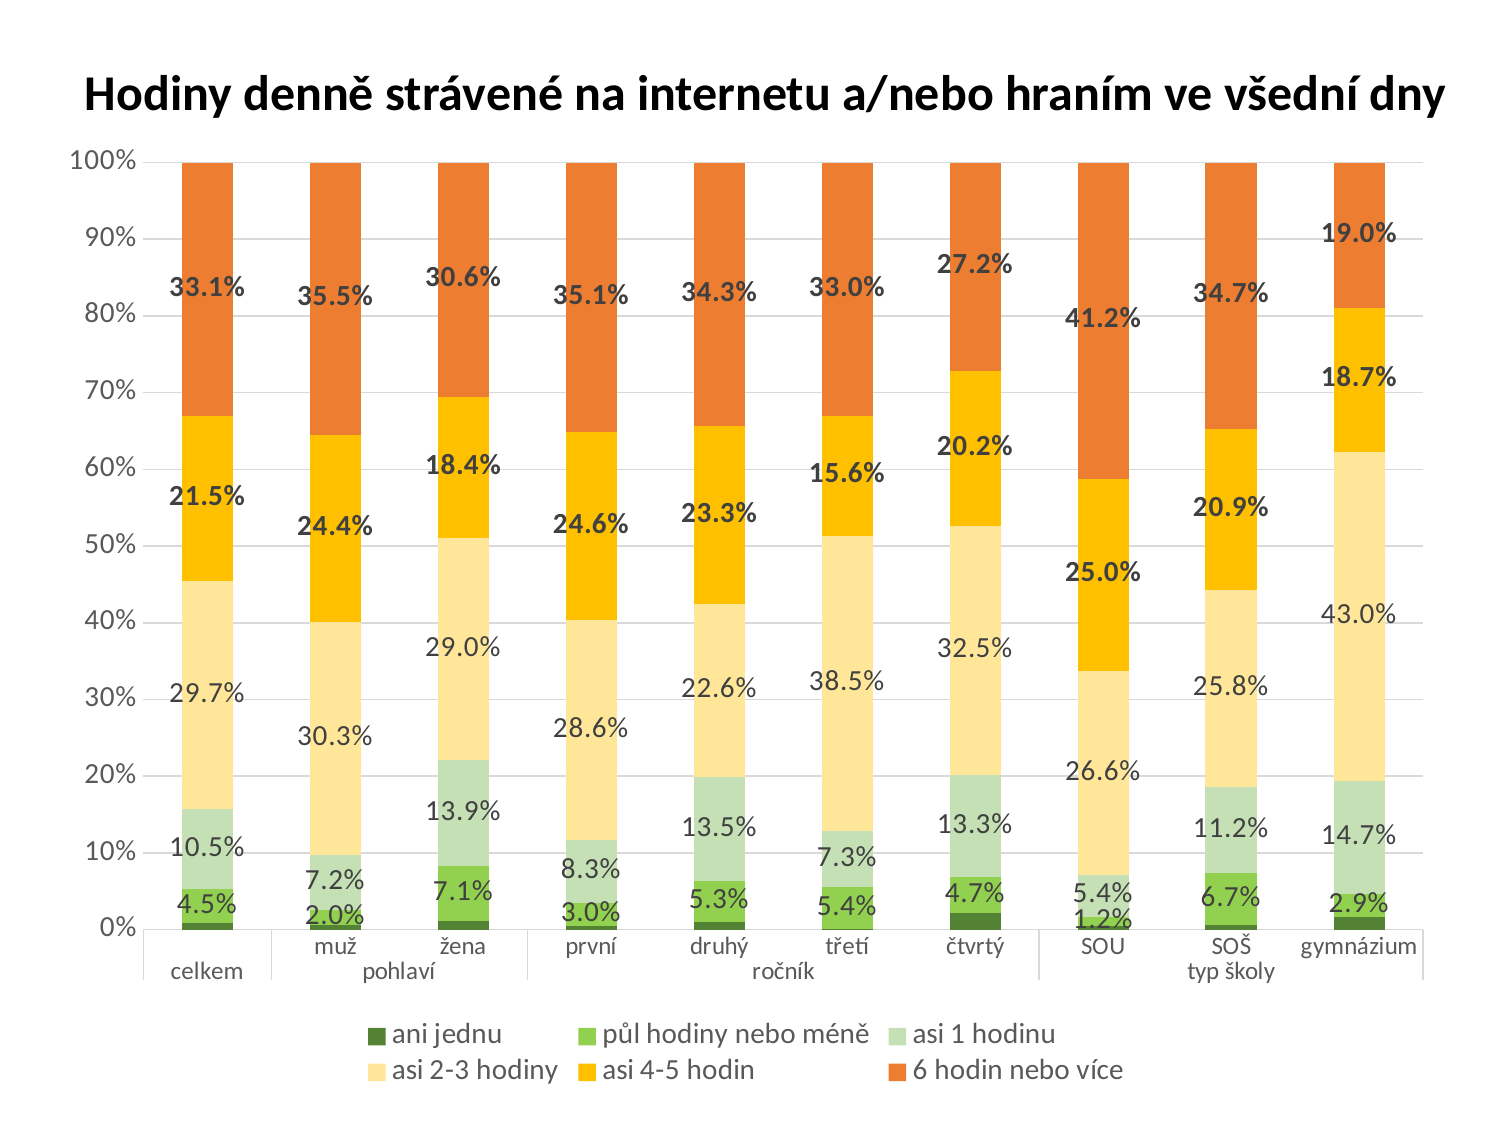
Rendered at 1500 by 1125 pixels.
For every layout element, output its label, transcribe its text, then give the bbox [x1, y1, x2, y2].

chart [40, 128, 1452, 1094]
text_box Hodiny denně strávené na internetu a/nebo hraním ve všední dny [70, 52, 1500, 128]
